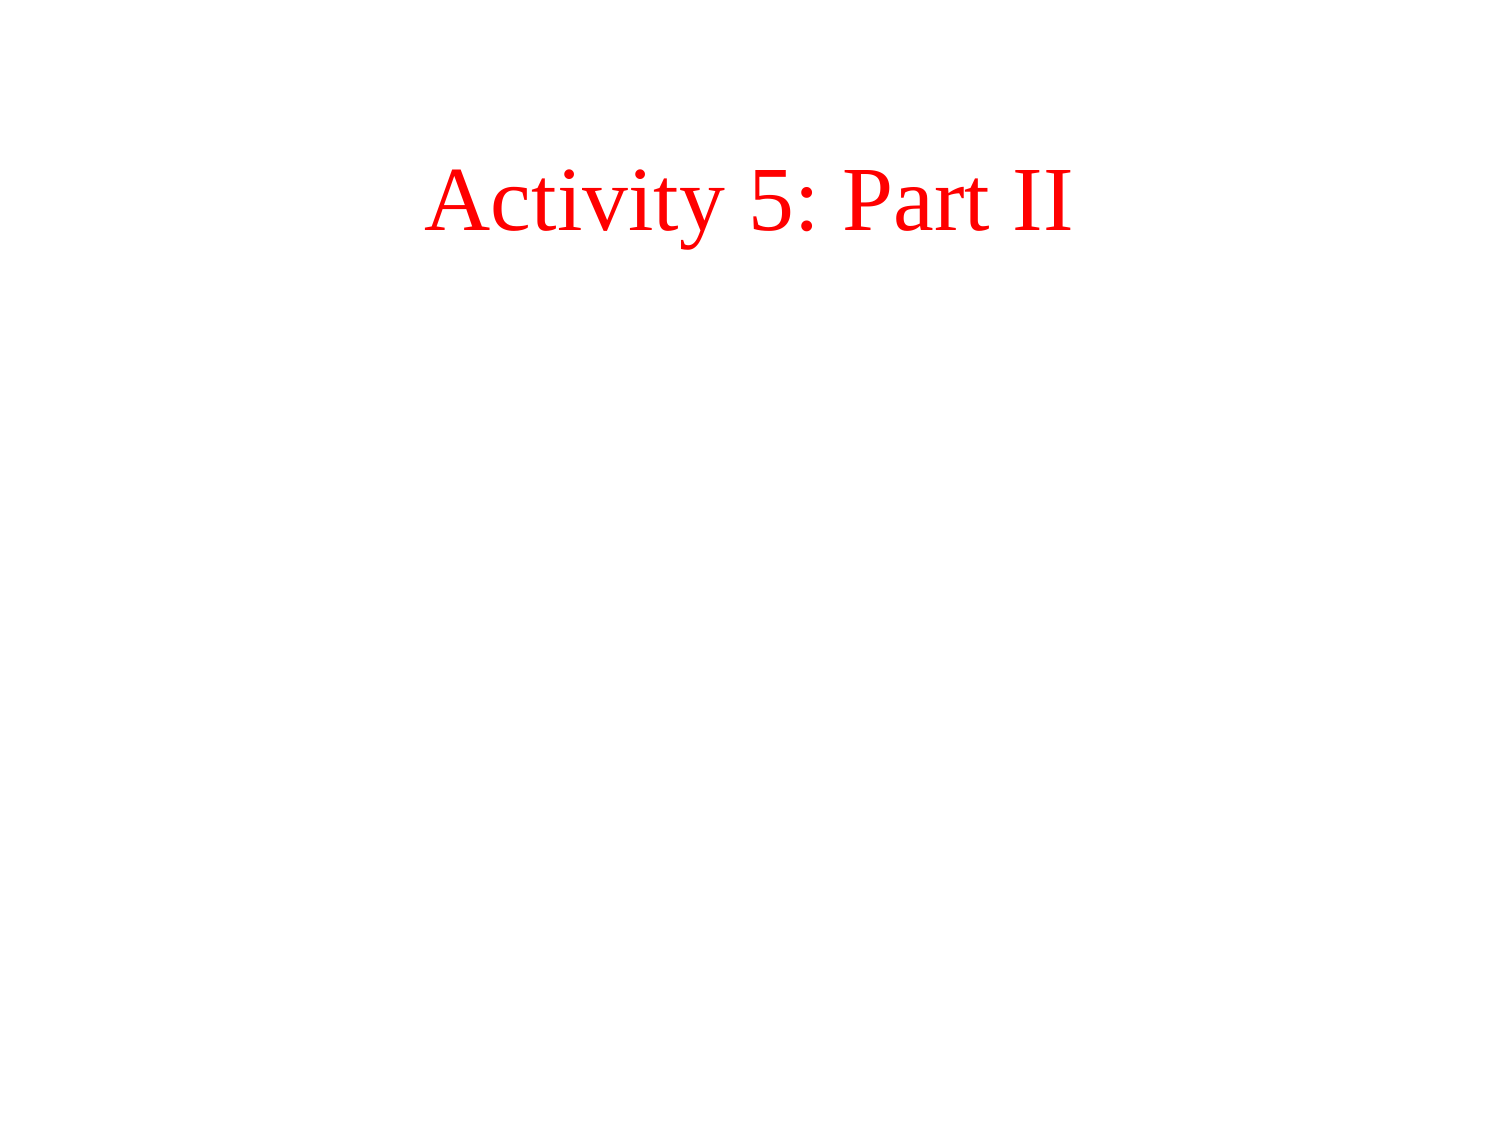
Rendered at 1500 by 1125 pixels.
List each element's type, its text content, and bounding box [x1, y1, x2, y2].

title Activity 5: Part II [112, 99, 1388, 288]
